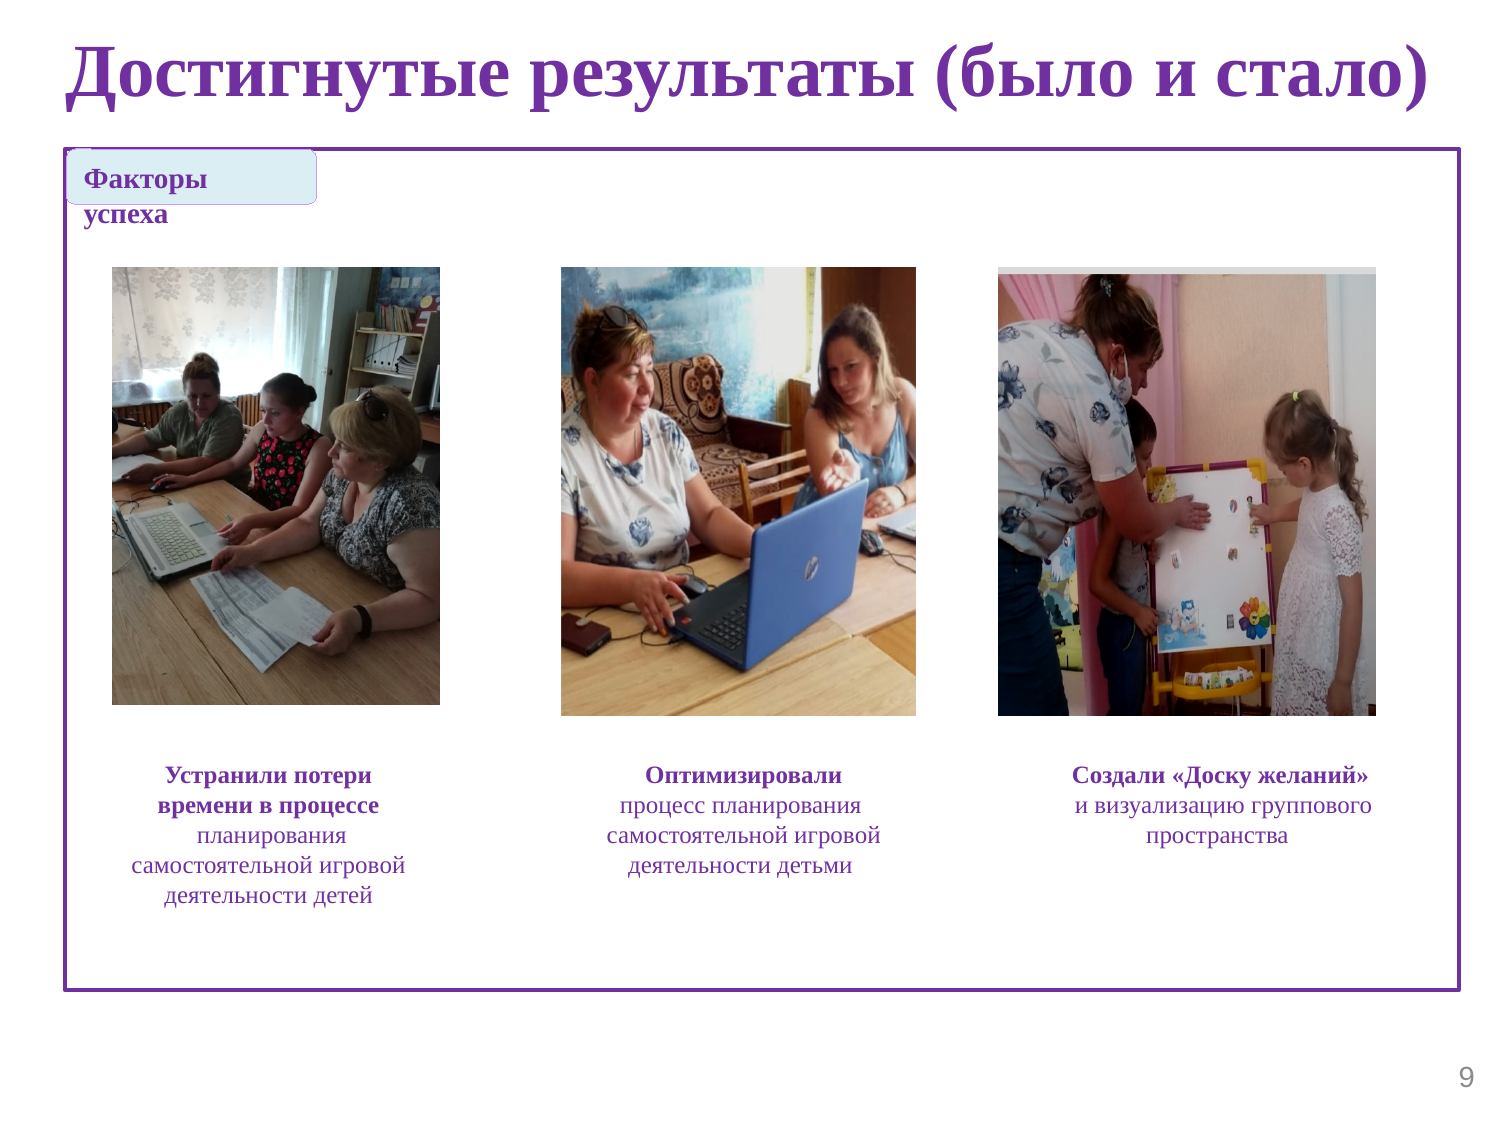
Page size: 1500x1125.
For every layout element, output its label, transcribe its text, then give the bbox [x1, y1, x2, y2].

text_box Оптимизировали процесс планирования самостоятельной игровой деятельности детьми [572, 751, 915, 916]
slide_number 9 [1139, 1045, 1490, 1106]
text_box Факторы успеха [66, 148, 317, 205]
picture [997, 266, 1377, 717]
text_box Создали «Доску желаний» и визуализацию группового пространства [1045, 751, 1396, 857]
picture [111, 266, 441, 705]
text_box Устранили потери времени в процессе планирования самостоятельной игровой деятельности детей [112, 751, 426, 916]
text_box [63, 147, 1461, 992]
picture [560, 266, 916, 717]
title Достигнутые результаты (было и стало) [47, 30, 1467, 104]
